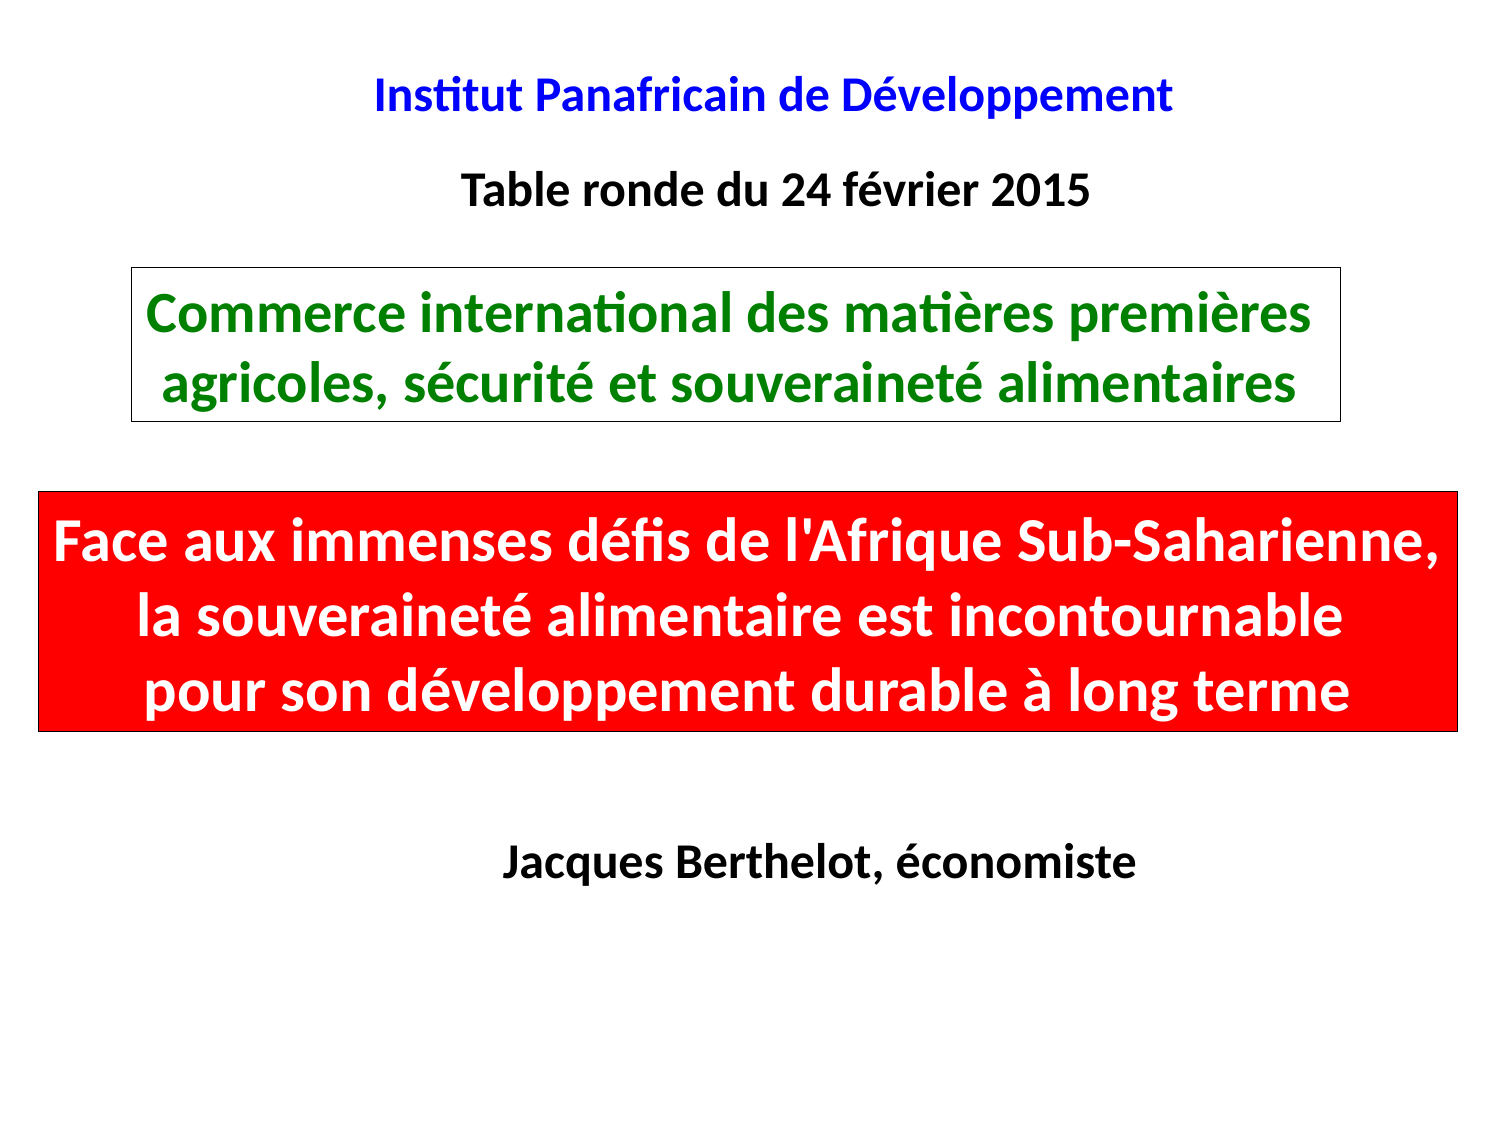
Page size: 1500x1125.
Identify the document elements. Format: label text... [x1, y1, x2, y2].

text_box Jacques Berthelot, économiste [488, 820, 1153, 896]
text_box Table ronde du 24 février 2015 [446, 148, 1107, 224]
text_box Face aux immenses défis de l'Afrique Sub-Saharienne, la souveraineté alimentaire est incontournable pour son développement durable à long terme [38, 491, 1458, 732]
text_box Commerce international des matières premières agricoles, sécurité et souveraineté alimentaires [131, 267, 1341, 422]
text_box Institut Panafricain de Développement [358, 54, 1189, 130]
